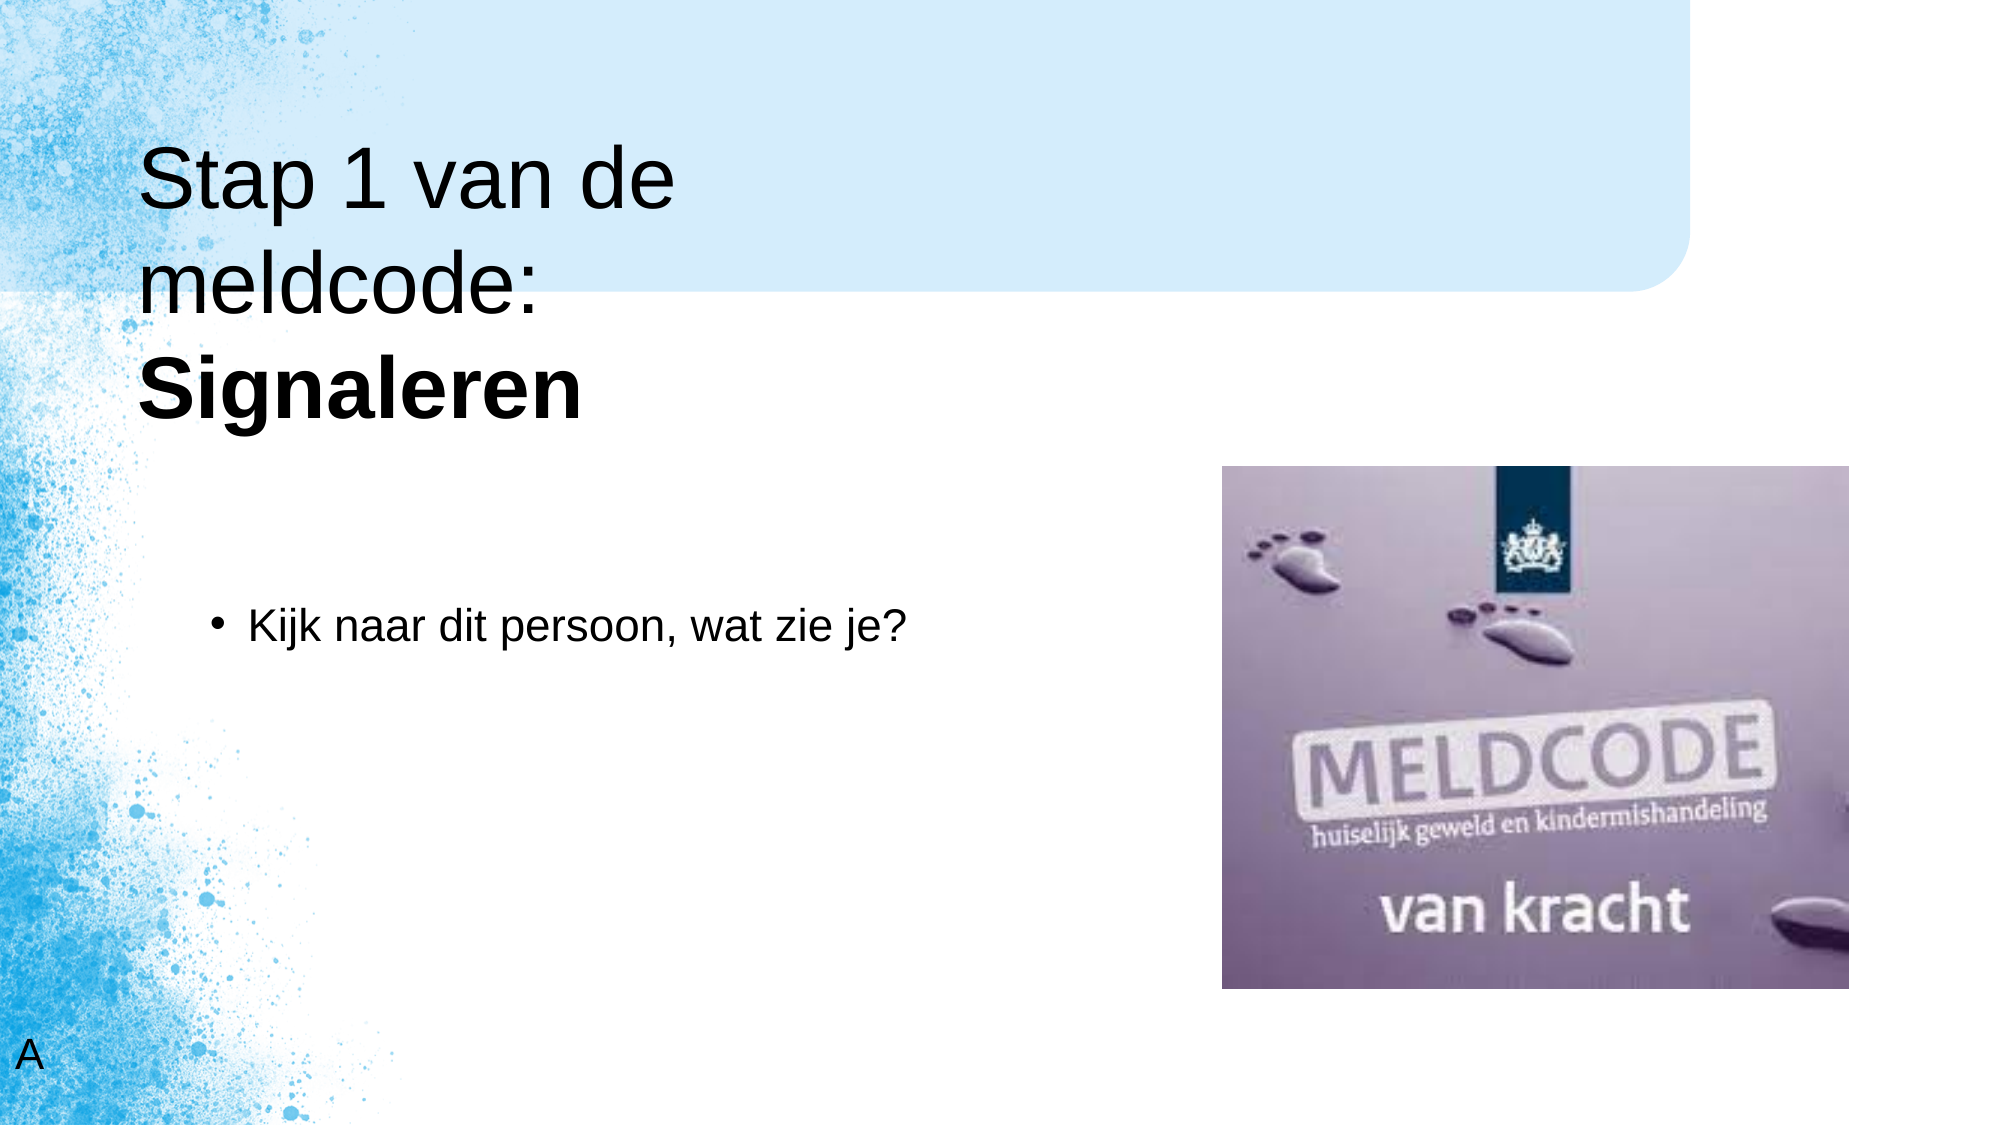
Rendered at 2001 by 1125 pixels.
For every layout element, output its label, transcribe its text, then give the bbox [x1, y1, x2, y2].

title Stap 1 van de meldcode: Signaleren [137, 114, 928, 437]
text_box A [0, 1018, 106, 1086]
list Kijk naar dit persoon, wat zie je? [209, 595, 1001, 839]
picture [1222, 466, 1849, 989]
picture [0, 0, 415, 1125]
